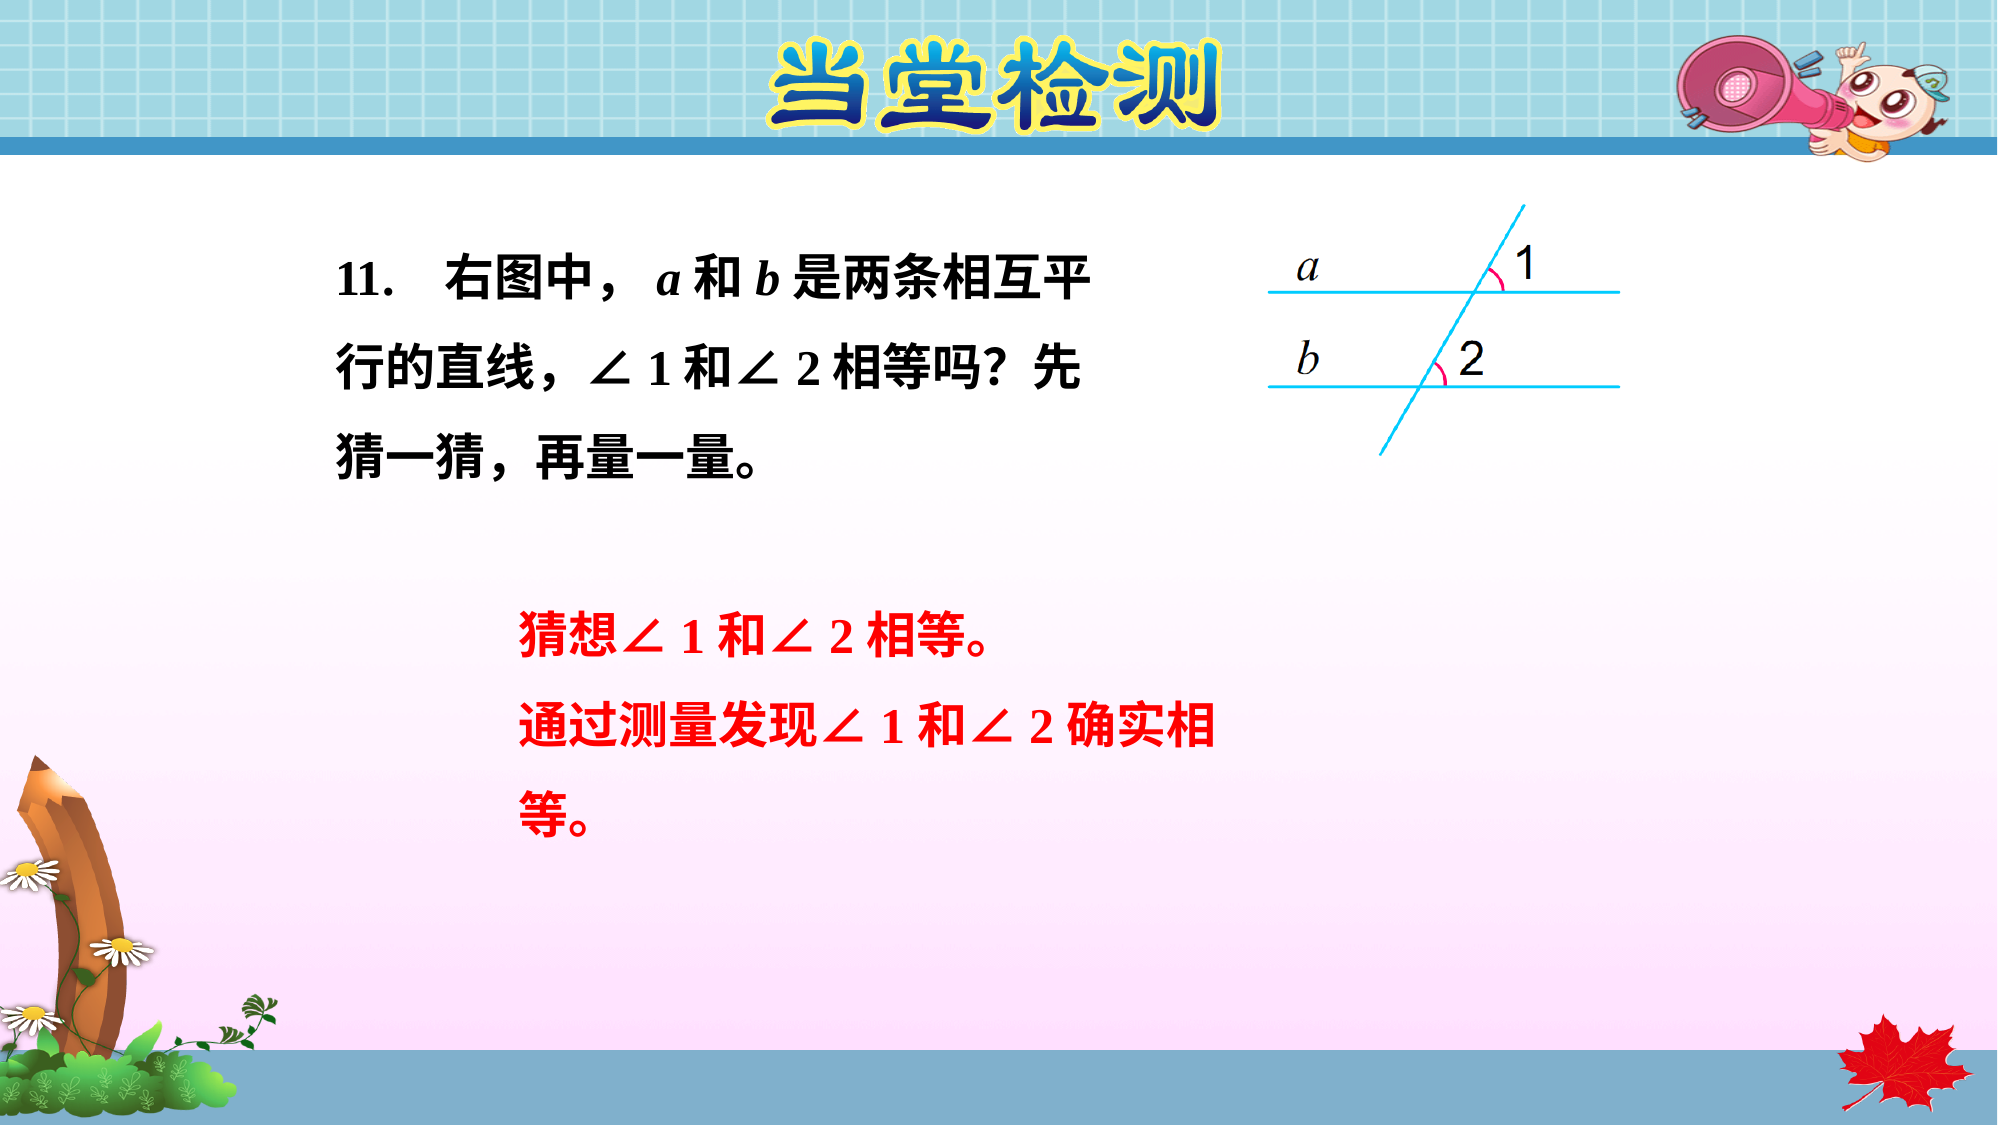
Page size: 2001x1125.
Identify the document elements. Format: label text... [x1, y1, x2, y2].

text_box 猜想∠1和∠2相等。 通过测量发现∠1和∠2确实相等。 [503, 566, 1325, 851]
text_box 11. 右图中，a和b是两条相互平行的直线，∠1和∠2相等吗？先猜一猜，再量一量。 [320, 207, 1119, 493]
picture [0, 0, 1998, 1125]
